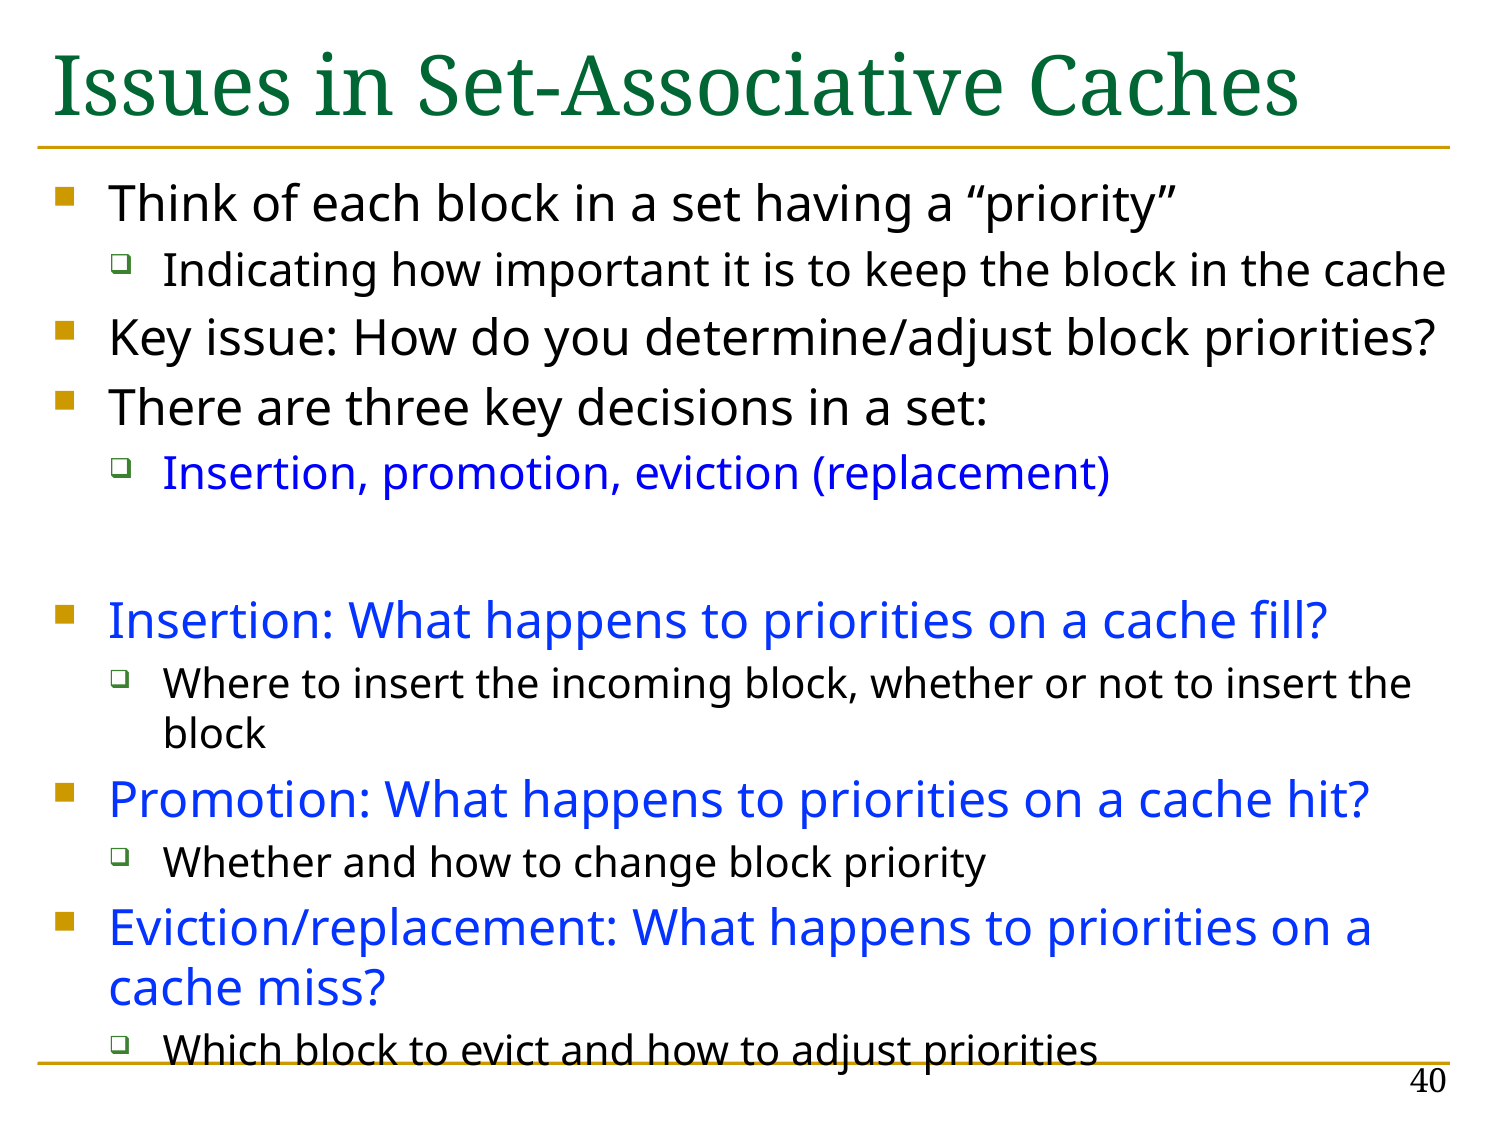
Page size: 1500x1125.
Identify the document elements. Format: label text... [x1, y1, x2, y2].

title Issues in Set-Associative Caches [37, 24, 1450, 163]
slide_number 40 [1111, 1036, 1462, 1112]
list Think of each block in a set having a “priority” Indicating how important it is to keep the block in the cache Key issue: How do you determine/adjust block priorities? There are three key decisions in a set: Insertion, promotion, eviction (replacement) Insertion: What happens to priorities on a cache fill? Where to insert the incoming block, whether or not to insert the block Promotion: What happens to priorities on a cache hit? Whether and how to change block priority Eviction/replacement: What happens to priorities on a cache miss? Which block to evict and how to adjust priorities [37, 163, 1488, 1016]
